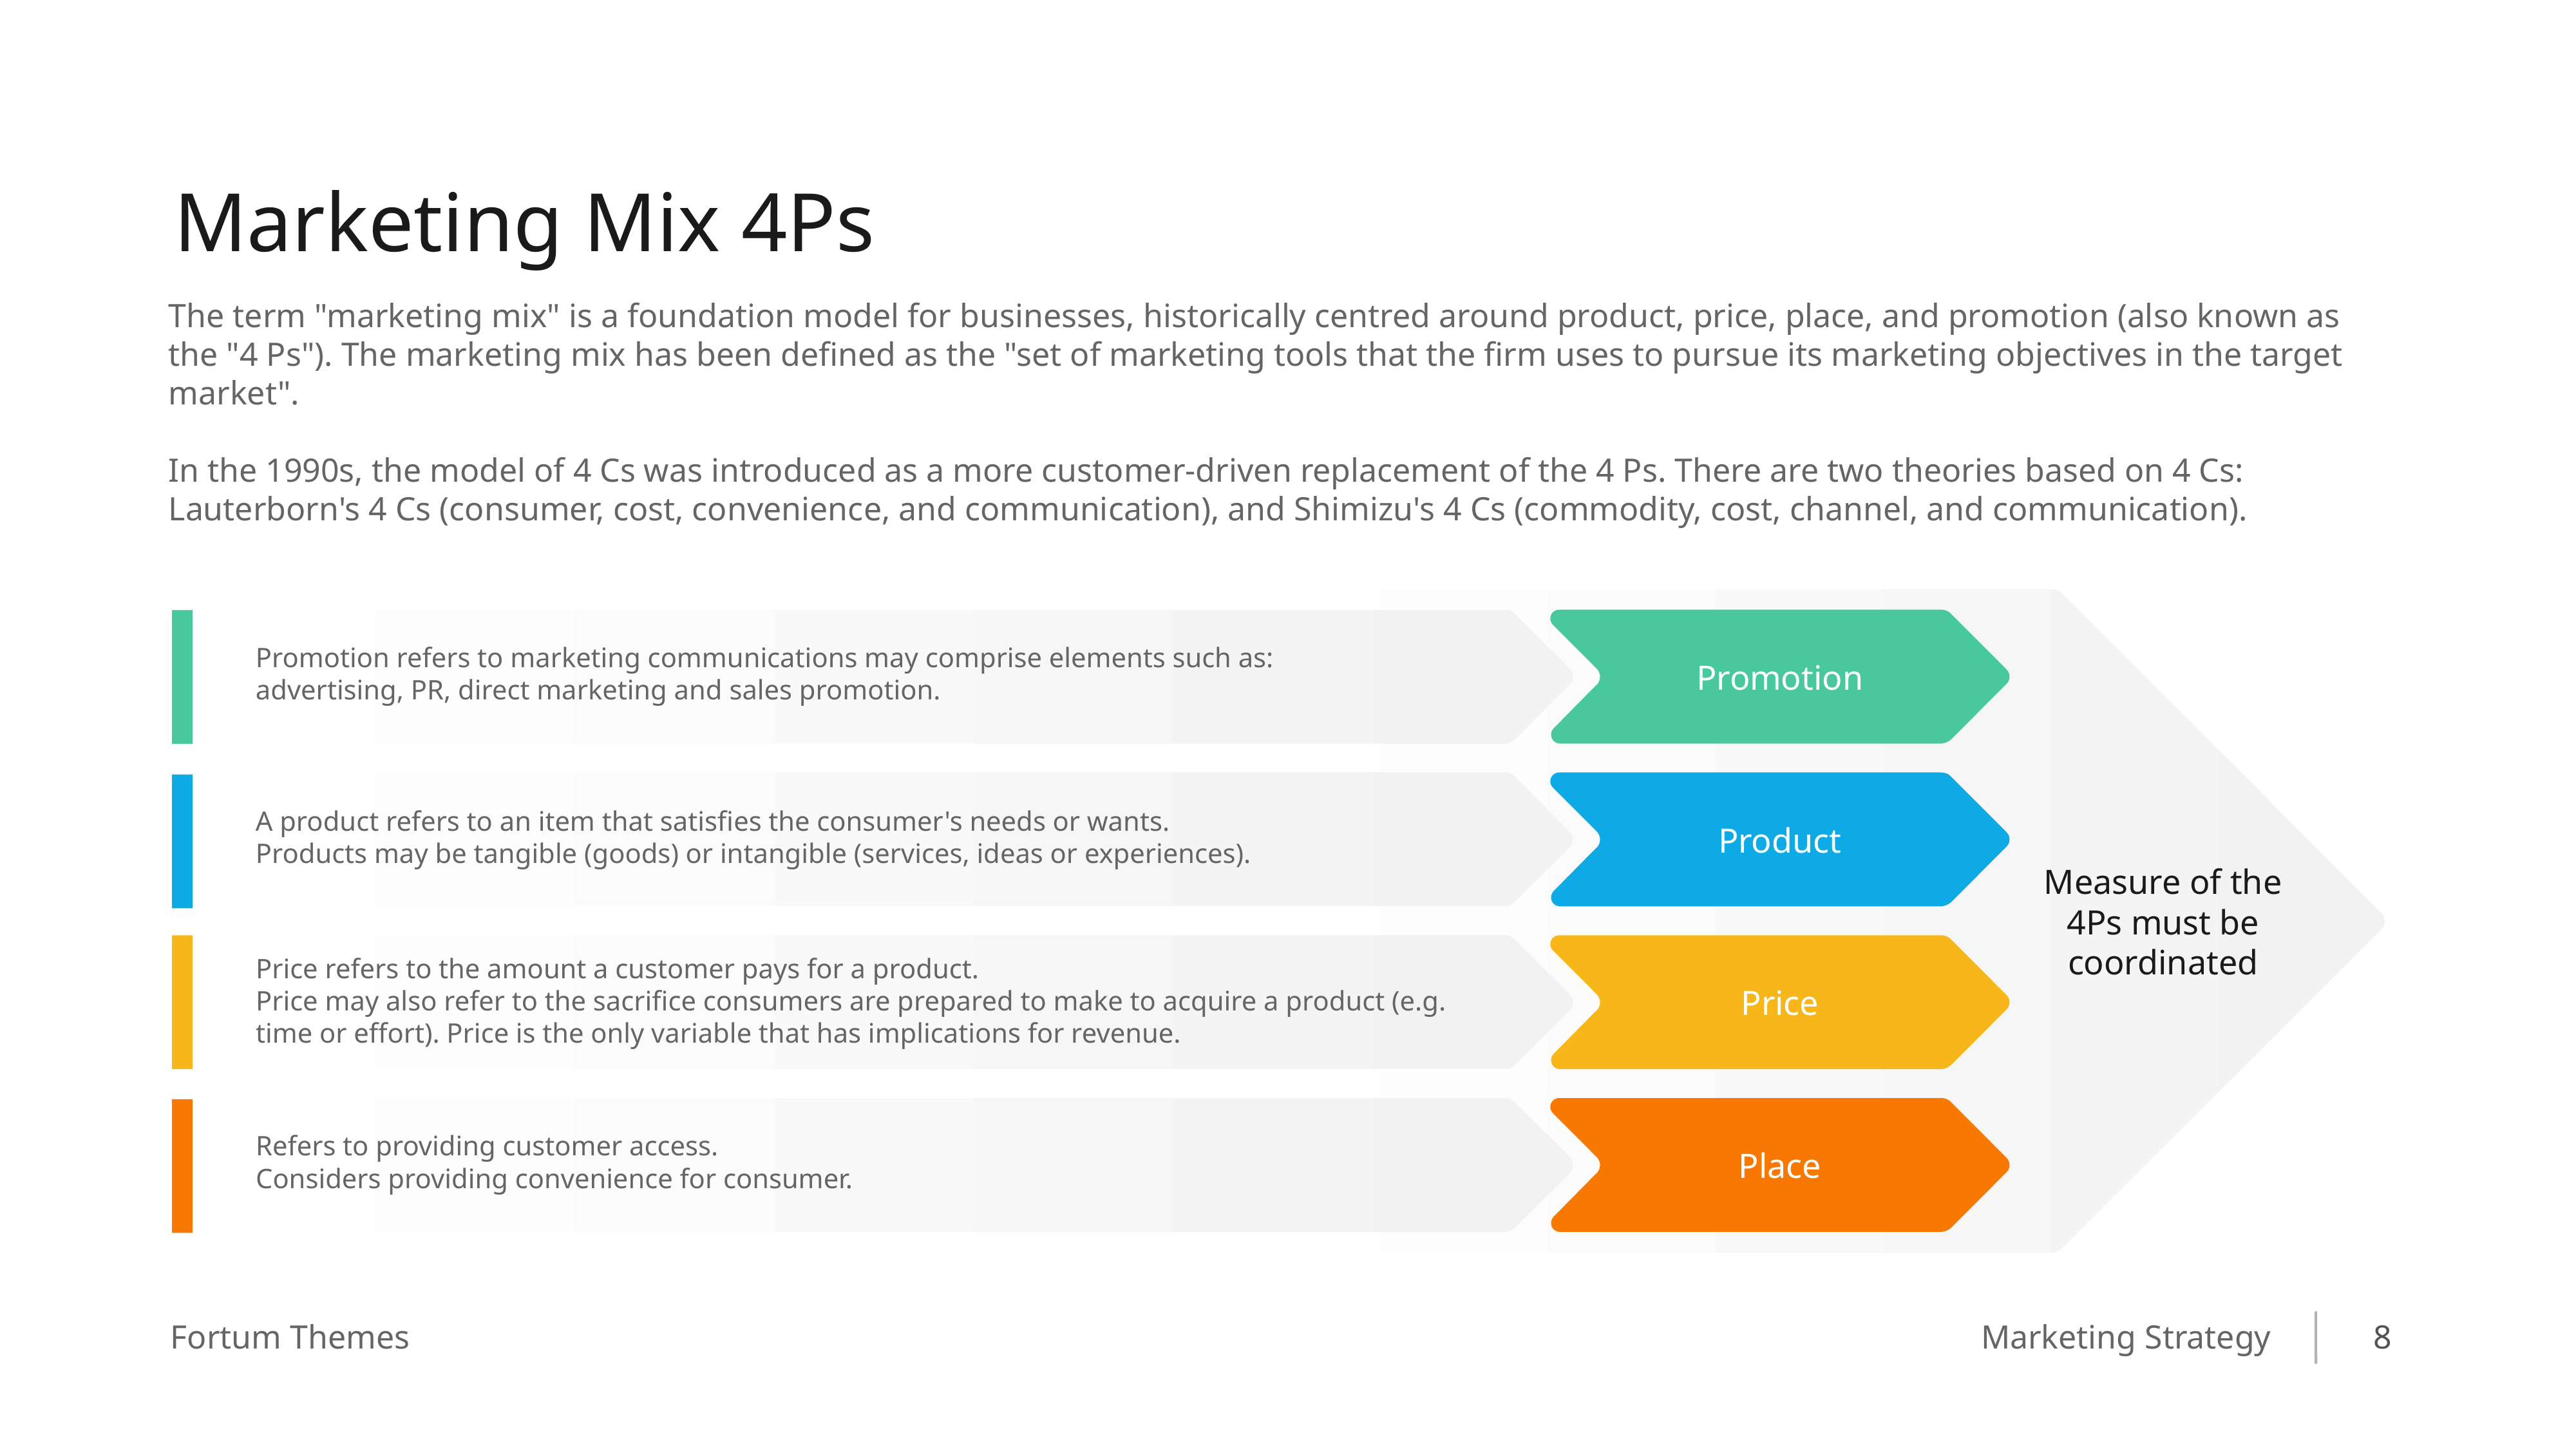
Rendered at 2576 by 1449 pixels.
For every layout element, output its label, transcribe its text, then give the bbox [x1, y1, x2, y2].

text_box Refers to providing customer access. Considers providing convenience for consumer. [250, 1124, 891, 1199]
text_box Price refers to the amount a customer pays for a product. Price may also refer to the sacrifice consumers are prepared to make to acquire a product (e.g. time or effort). Price is the only variable that has implications for revenue. [250, 946, 1498, 1054]
text_box [1214, 589, 2385, 1253]
text_box [180, 1098, 1573, 1232]
text_box [1550, 1098, 2010, 1232]
text_box The term "marketing mix" is a foundation model for businesses, historically centred around product, price, place, and promotion (also known as the "4 Ps"). The marketing mix has been defined as the "set of marketing tools that the firm uses to pursue its marketing objectives in the target market". In the 1990s, the model of 4 Cs was introduced as a more customer-driven replacement of the 4 Ps. There are two theories based on 4 Cs: Lauterborn's 4 Cs (consumer, cost, convenience, and communication), and Shimizu's 4 Cs (commodity, cost, channel, and communication). [163, 290, 2362, 533]
text_box [172, 610, 193, 744]
text_box [1550, 935, 2010, 1070]
slide_number 8 [2330, 1311, 2435, 1365]
text_box [172, 935, 193, 1070]
text_box [1550, 772, 2010, 907]
text_box [1550, 609, 2010, 744]
text_box Place [1618, 1139, 1941, 1191]
text_box [172, 774, 193, 909]
text_box Price [1618, 976, 1941, 1028]
text_box Measure of the 4Ps must be coordinated [2027, 855, 2300, 987]
text_box A product refers to an item that satisfies the consumer's needs or wants. Products may be tangible (goods) or intangible (services, ideas or experiences). [250, 799, 1460, 875]
text_box [193, 935, 1573, 1070]
text_box Promotion refers to marketing communications may comprise elements such as: advertising, PR, direct marketing and sales promotion. [250, 634, 1341, 710]
text_box [172, 1099, 193, 1233]
text_box Product [1618, 813, 1941, 865]
text_box [181, 609, 1573, 744]
text_box Marketing Mix 4Ps [169, 166, 1240, 274]
text_box Promotion [1618, 650, 1941, 703]
text_box [178, 772, 1573, 907]
